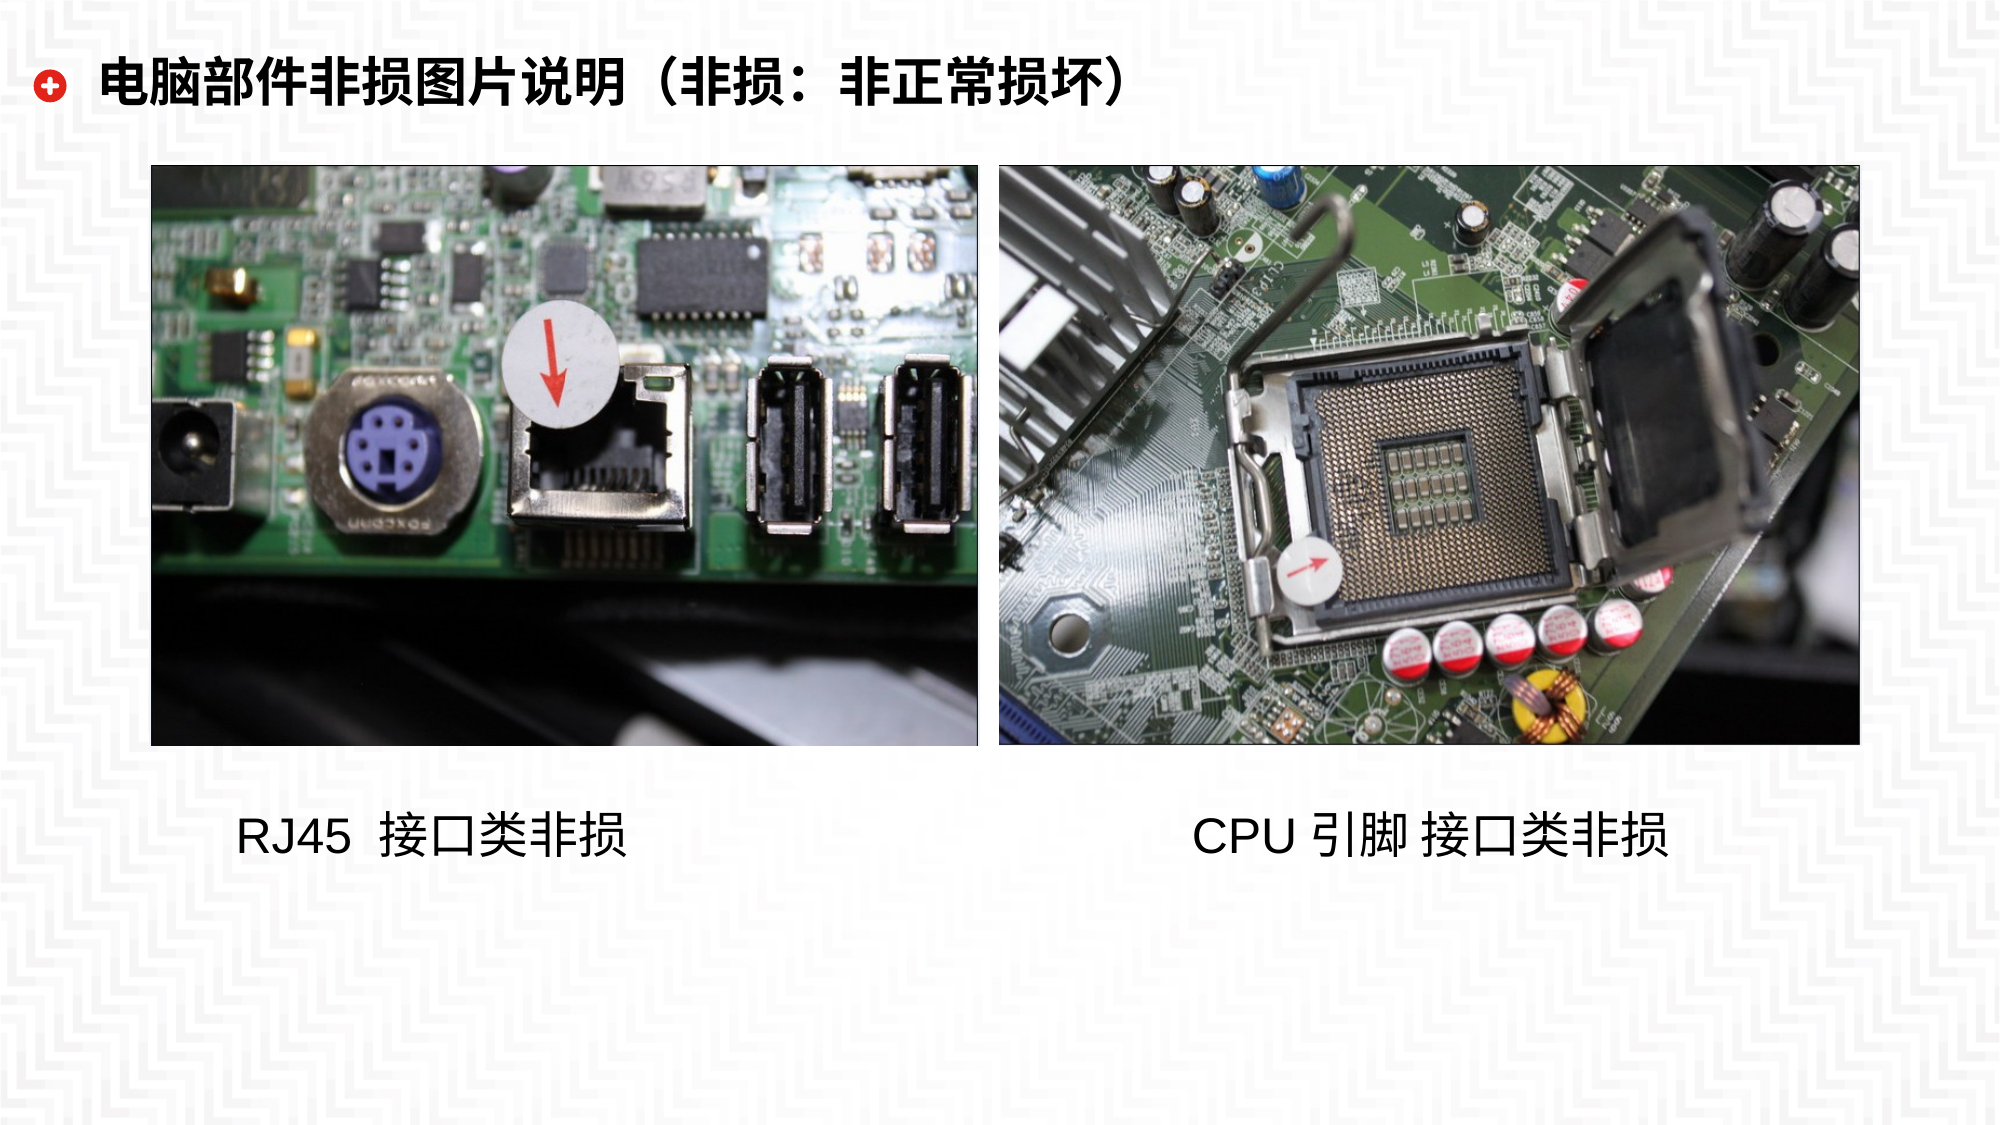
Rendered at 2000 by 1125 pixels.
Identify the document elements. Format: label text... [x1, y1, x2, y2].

text_box 电脑部件非损图片说明（非损：非正常损坏） [85, 18, 1236, 144]
text_box RJ45 接口类非损 [220, 796, 683, 872]
picture [0, 0, 2000, 1125]
text_box CPU引脚 接口类非损 [1177, 796, 1779, 872]
